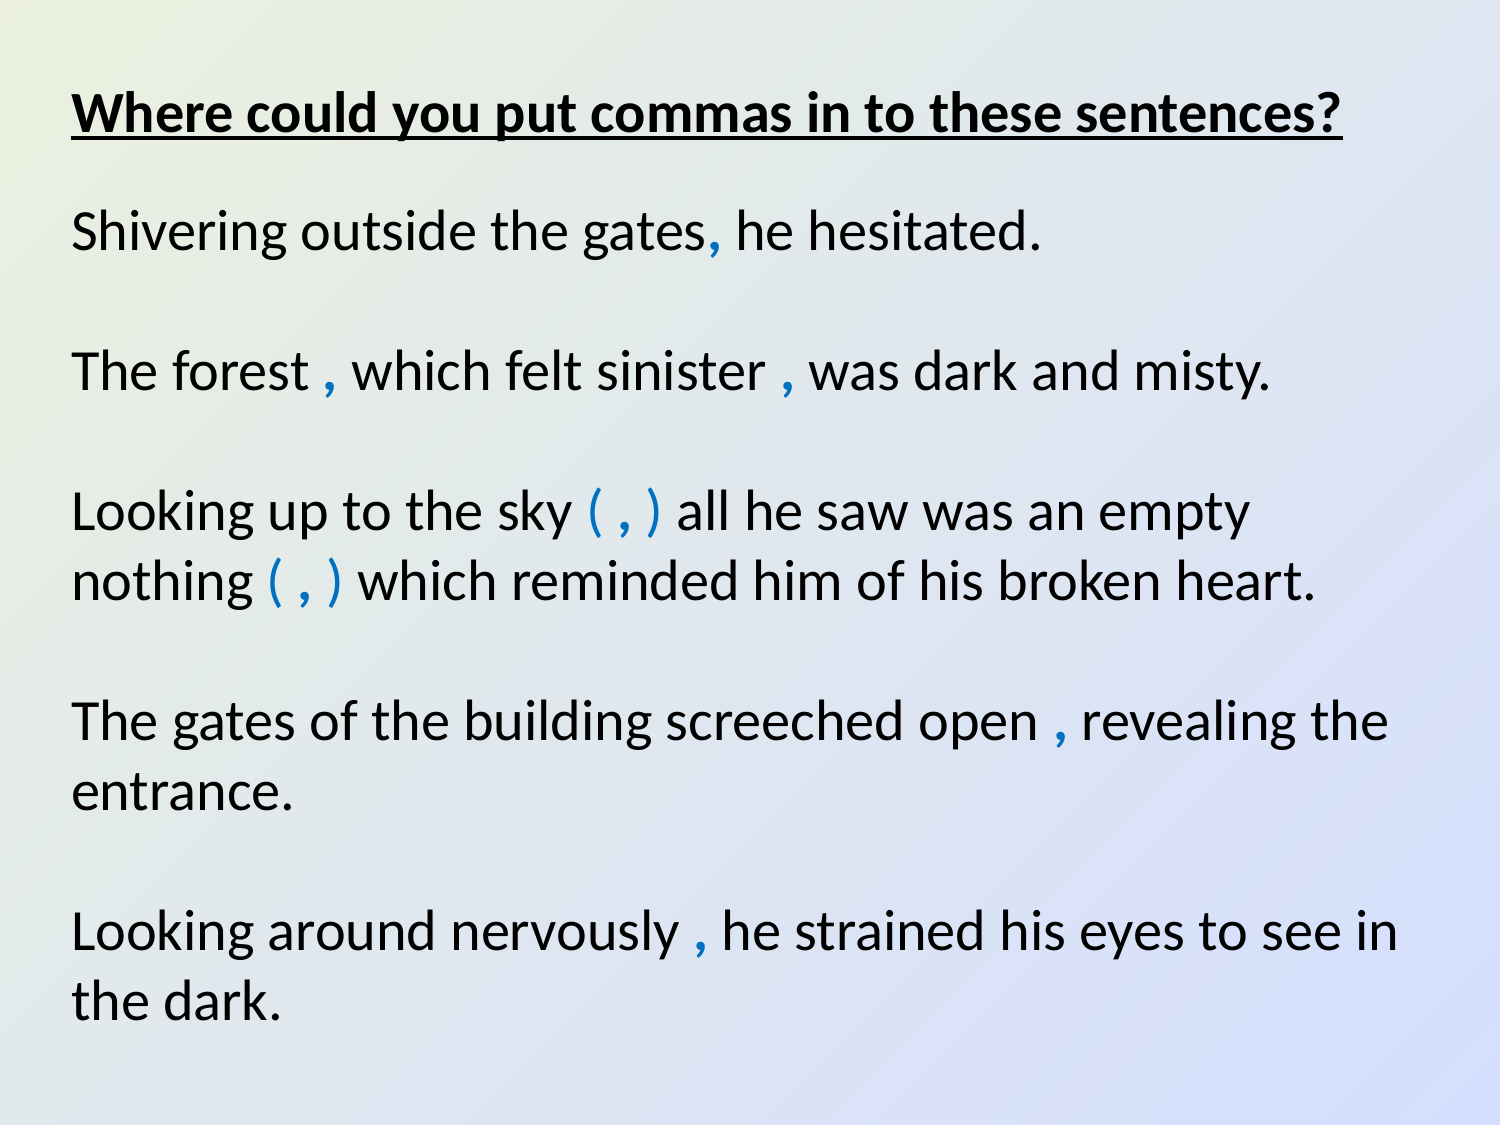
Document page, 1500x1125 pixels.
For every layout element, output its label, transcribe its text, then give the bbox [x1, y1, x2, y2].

text_box Where could you put commas in to these sentences? [56, 66, 1412, 152]
text_box Shivering outside the gates, he hesitated. The forest , which felt sinister , was dark and misty. Looking up to the sky ( , ) all he saw was an empty nothing ( , ) which reminded him of his broken heart. The gates of the building screeched open , revealing the entrance. Looking around nervously , he strained his eyes to see in the dark. [56, 184, 1415, 1039]
